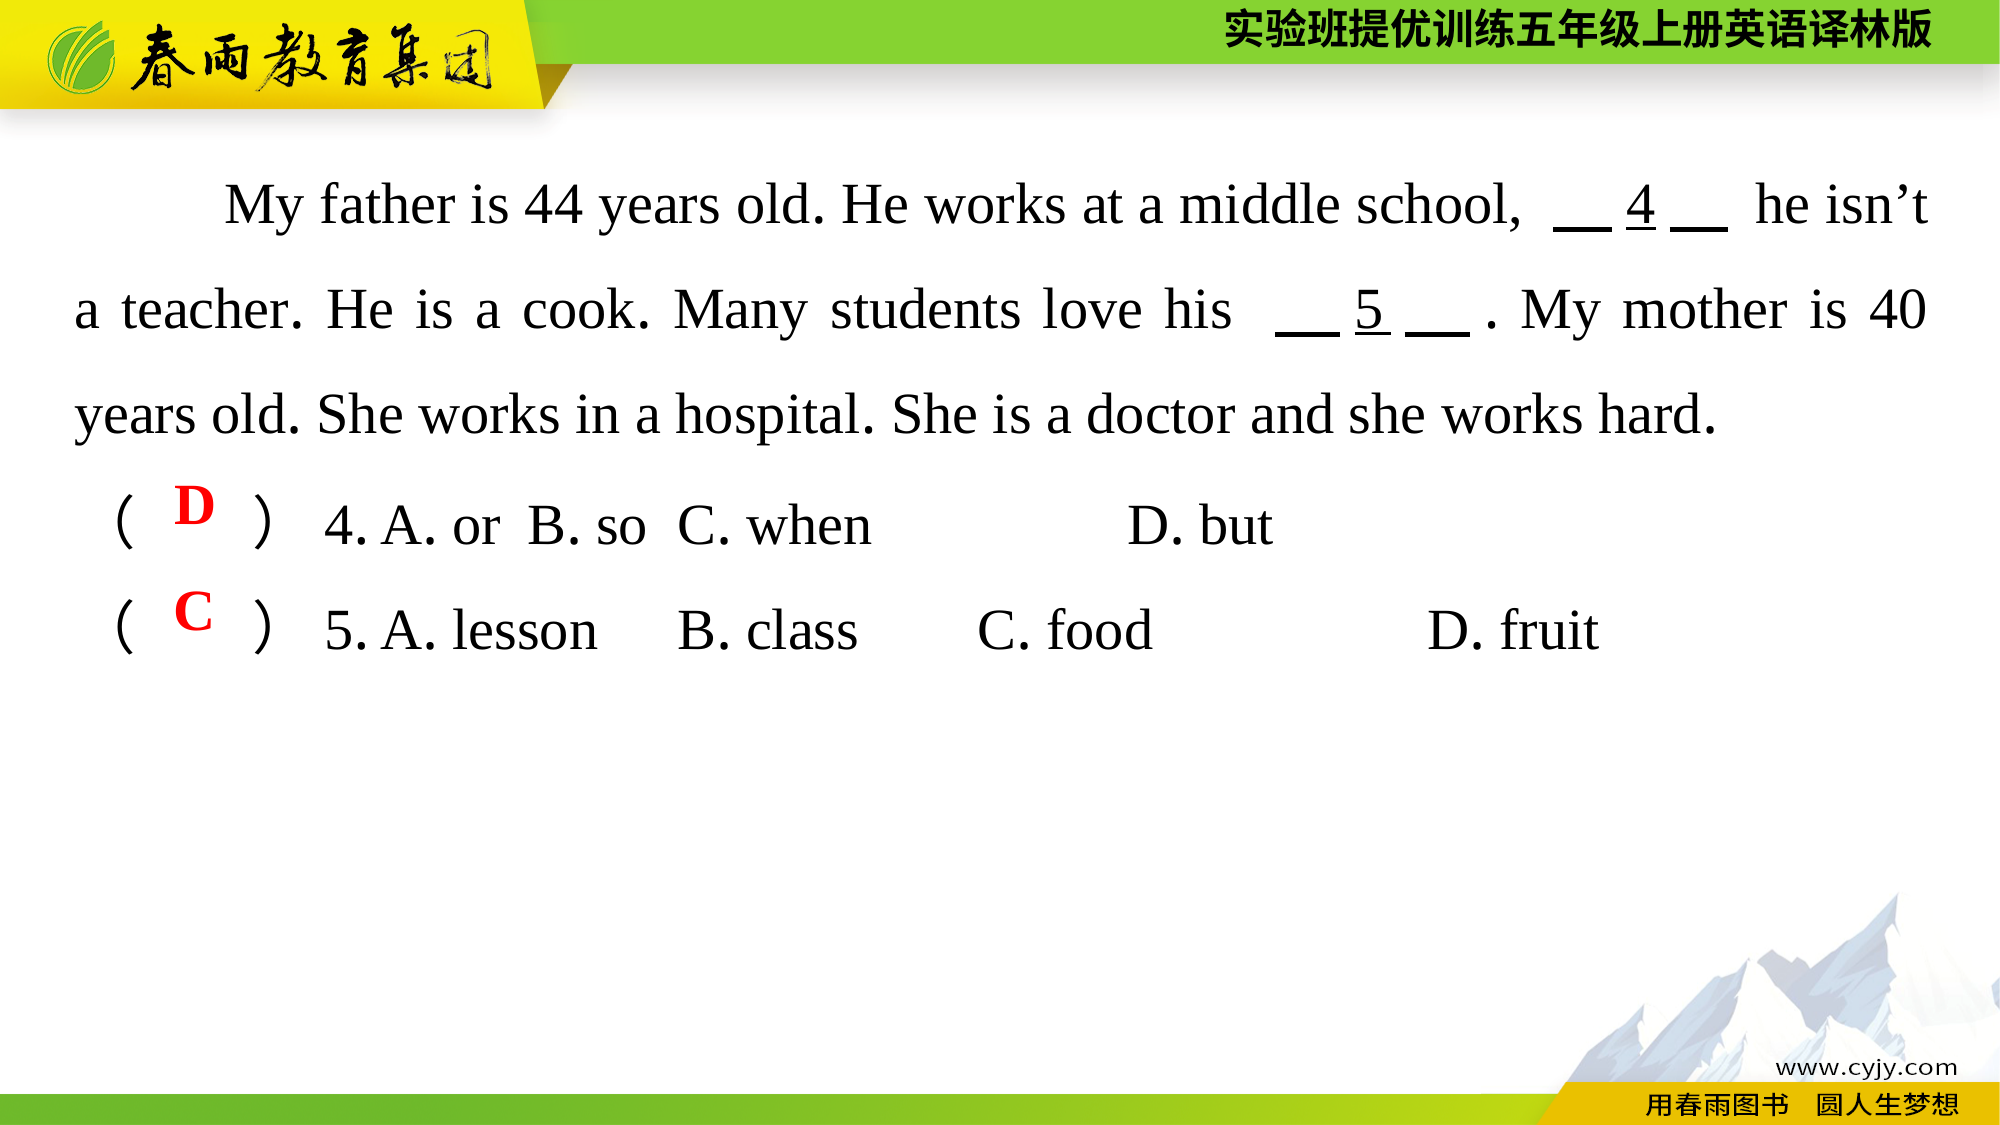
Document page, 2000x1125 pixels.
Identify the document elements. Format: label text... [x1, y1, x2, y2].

picture [0, 0, 2000, 1125]
list My father is 44 years old. He works at a middle school, 4 he isn’t a teacher. He is a cook. Many students love his 5 . My mother is 40 years old. She works in a hospital. She is a doctor and she works hard. [59, 122, 1944, 443]
text_box （ ）4. A. or B. so C. when D. but （ ）5. A. lesson B. class C. food D. fruit [62, 443, 1947, 669]
text_box D [160, 458, 233, 544]
text_box C [158, 564, 231, 650]
